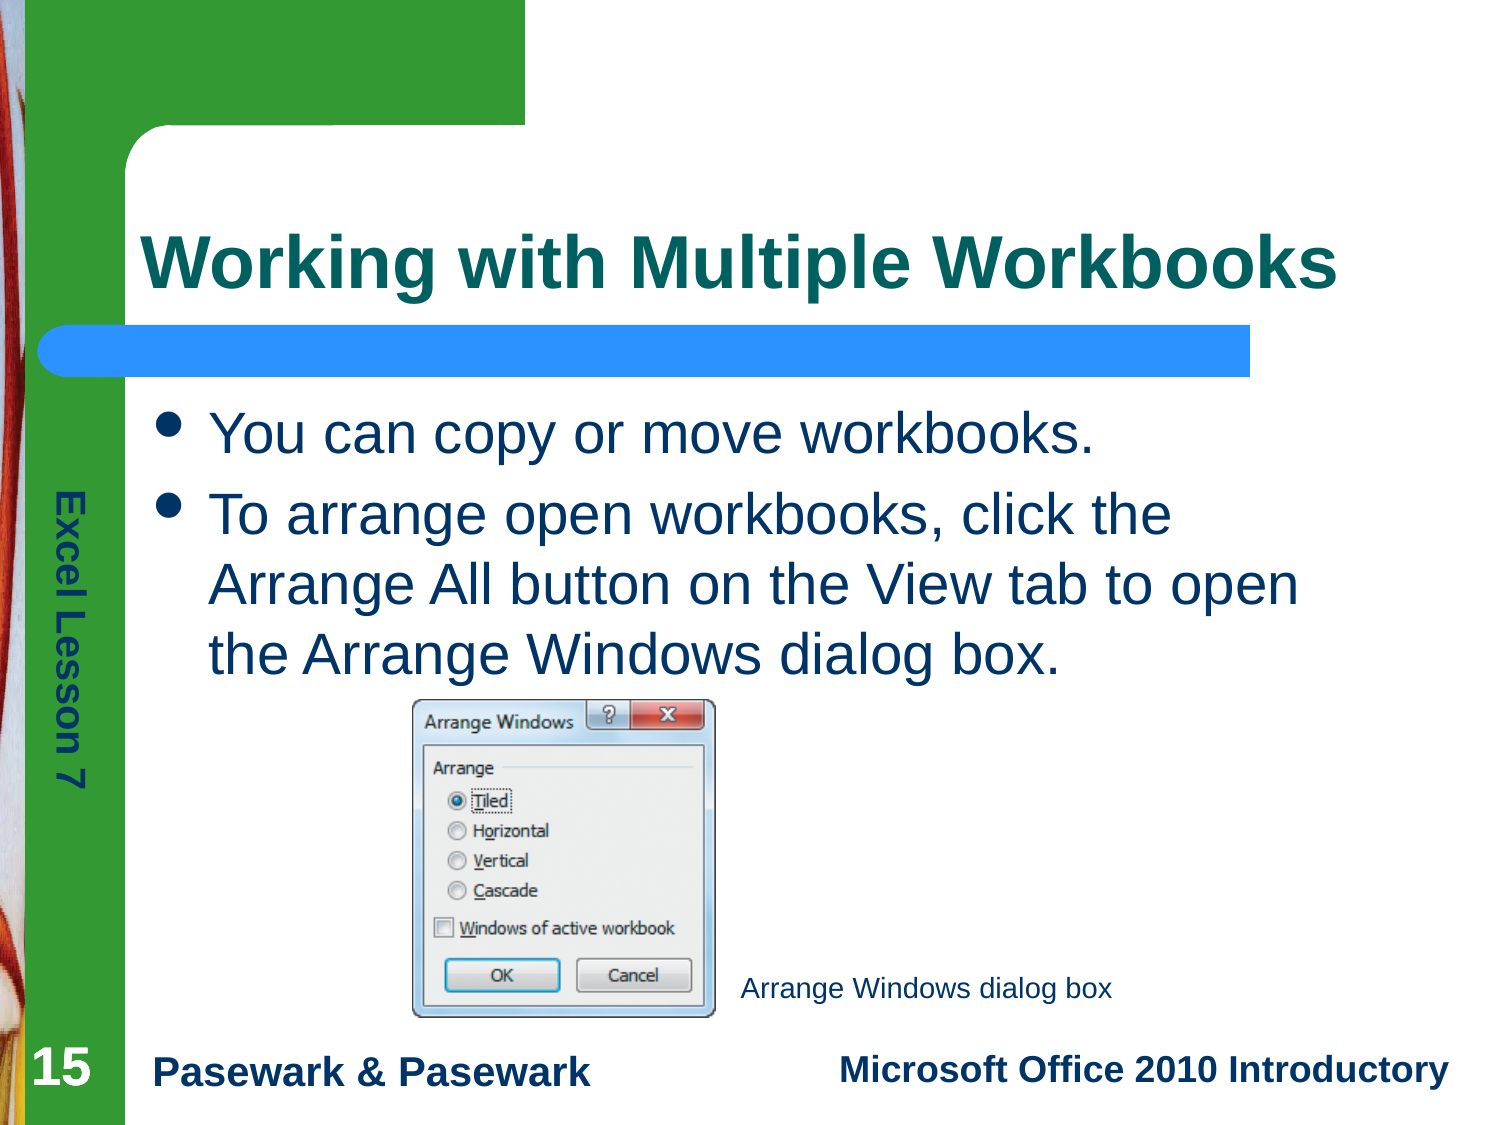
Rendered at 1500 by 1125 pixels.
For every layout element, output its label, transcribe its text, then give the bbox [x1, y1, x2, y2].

text_box 15 [13, 1023, 111, 1105]
title Working with Multiple Workbooks [124, 124, 1426, 313]
picture [412, 699, 716, 1018]
picture [0, 0, 25, 1125]
text_box Arrange Windows dialog box [725, 962, 1129, 1013]
list You can copy or move workbooks. To arrange open workbooks, click the Arrange All button on the View tab to open the Arrange Windows dialog box. [137, 387, 1400, 1088]
